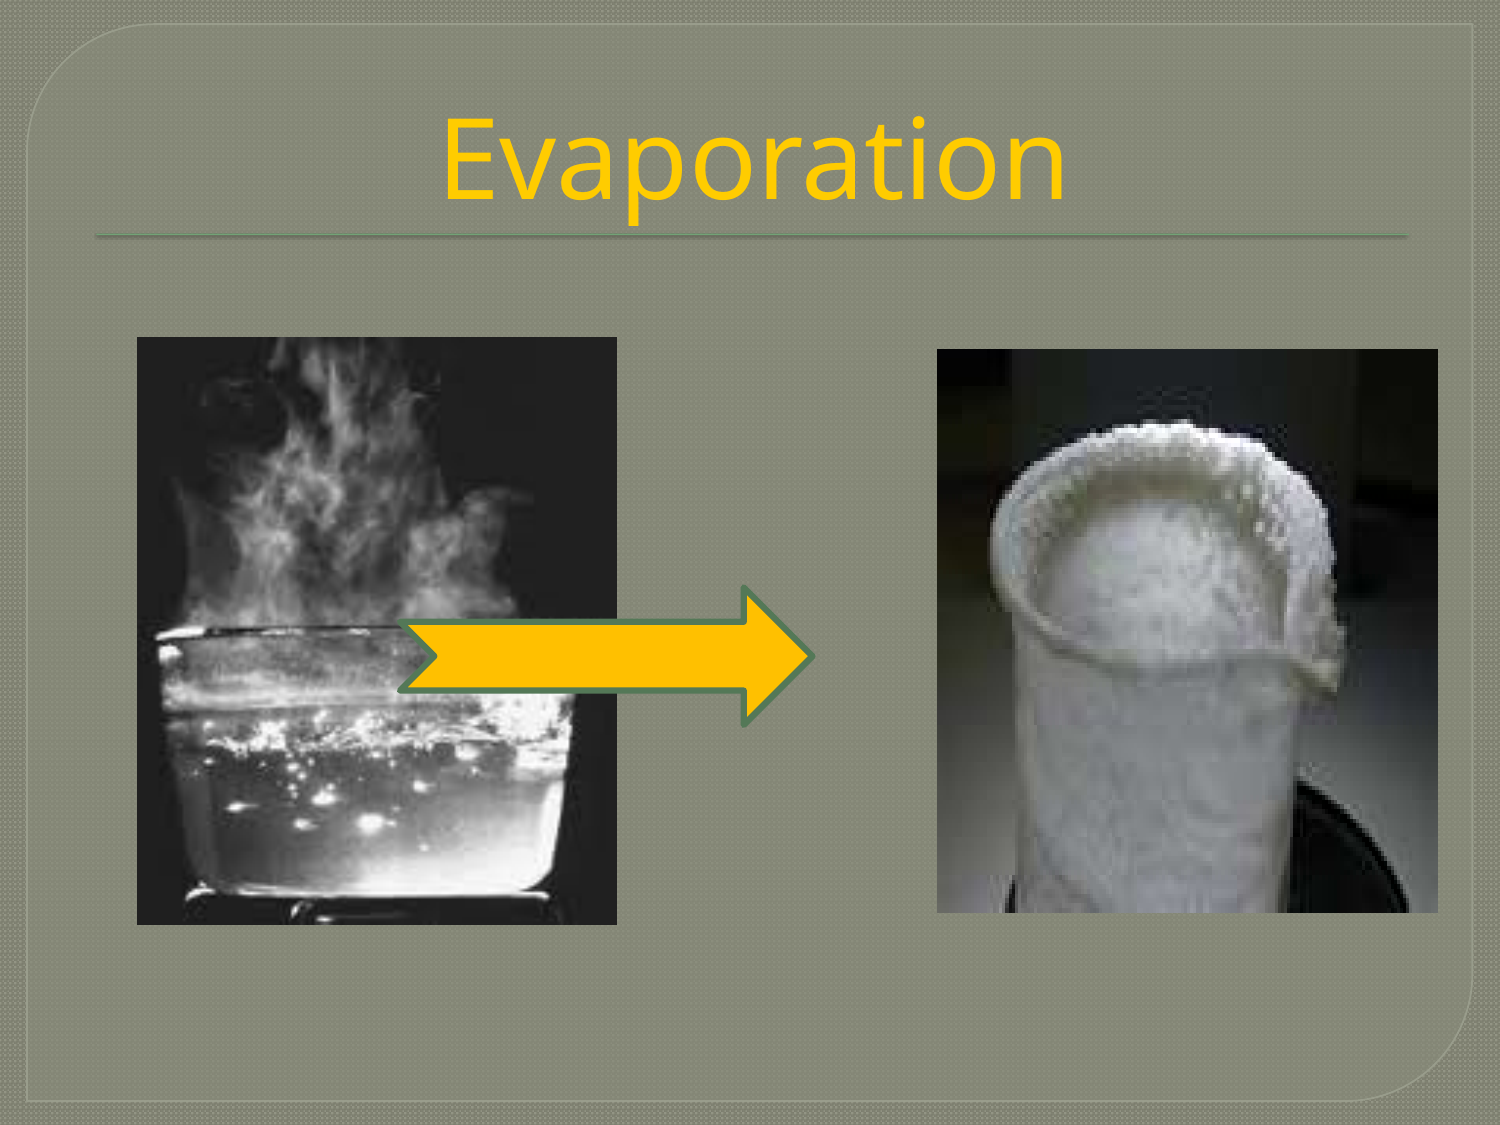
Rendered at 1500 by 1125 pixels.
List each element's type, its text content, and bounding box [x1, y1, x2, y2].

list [137, 337, 618, 926]
title Evaporation [75, 41, 1425, 230]
picture [937, 349, 1438, 913]
text_box [622, 584, 816, 728]
